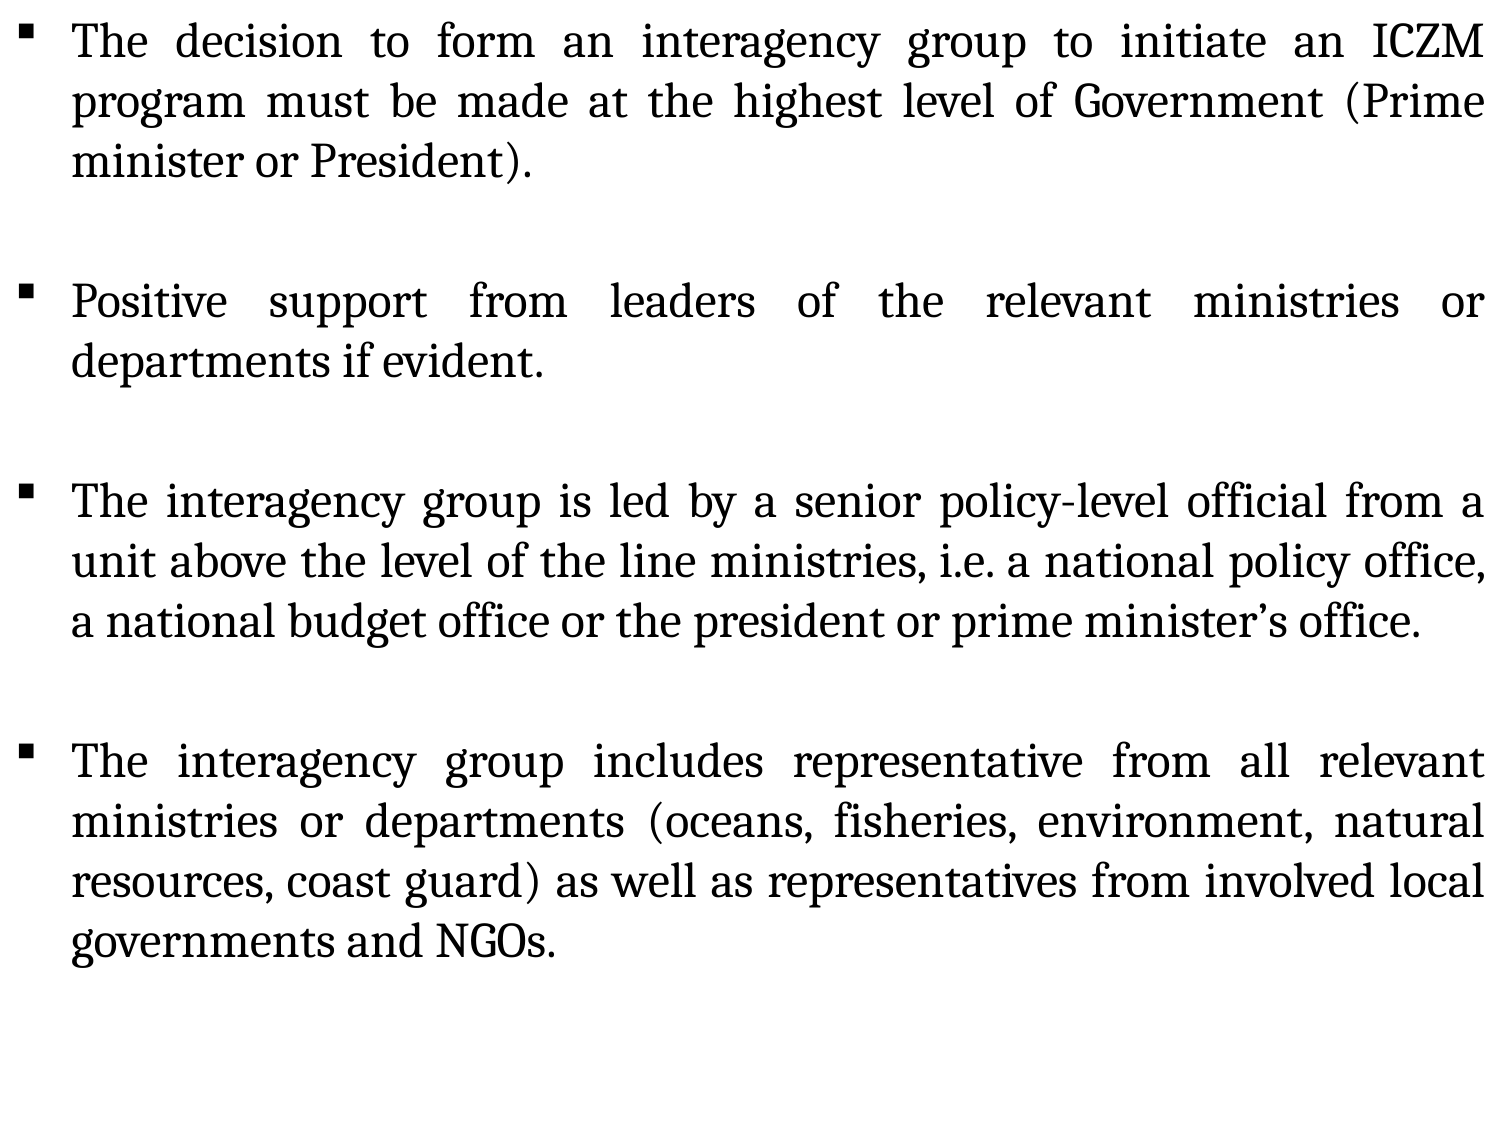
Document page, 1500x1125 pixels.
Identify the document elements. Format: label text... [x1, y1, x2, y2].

text_box The decision to form an interagency group to initiate an ICZM program must be made at the highest level of Government (Prime minister or President). Positive support from leaders of the relevant ministries or departments if evident. The interagency group is led by a senior policy-level official from a unit above the level of the line ministries, i.e. a national policy office, a national budget office or the president or prime minister’s office. The interagency group includes representative from all relevant ministries or departments (oceans, fisheries, environment, natural resources, coast guard) as well as representatives from involved local governments and NGOs. [0, 0, 1500, 1125]
